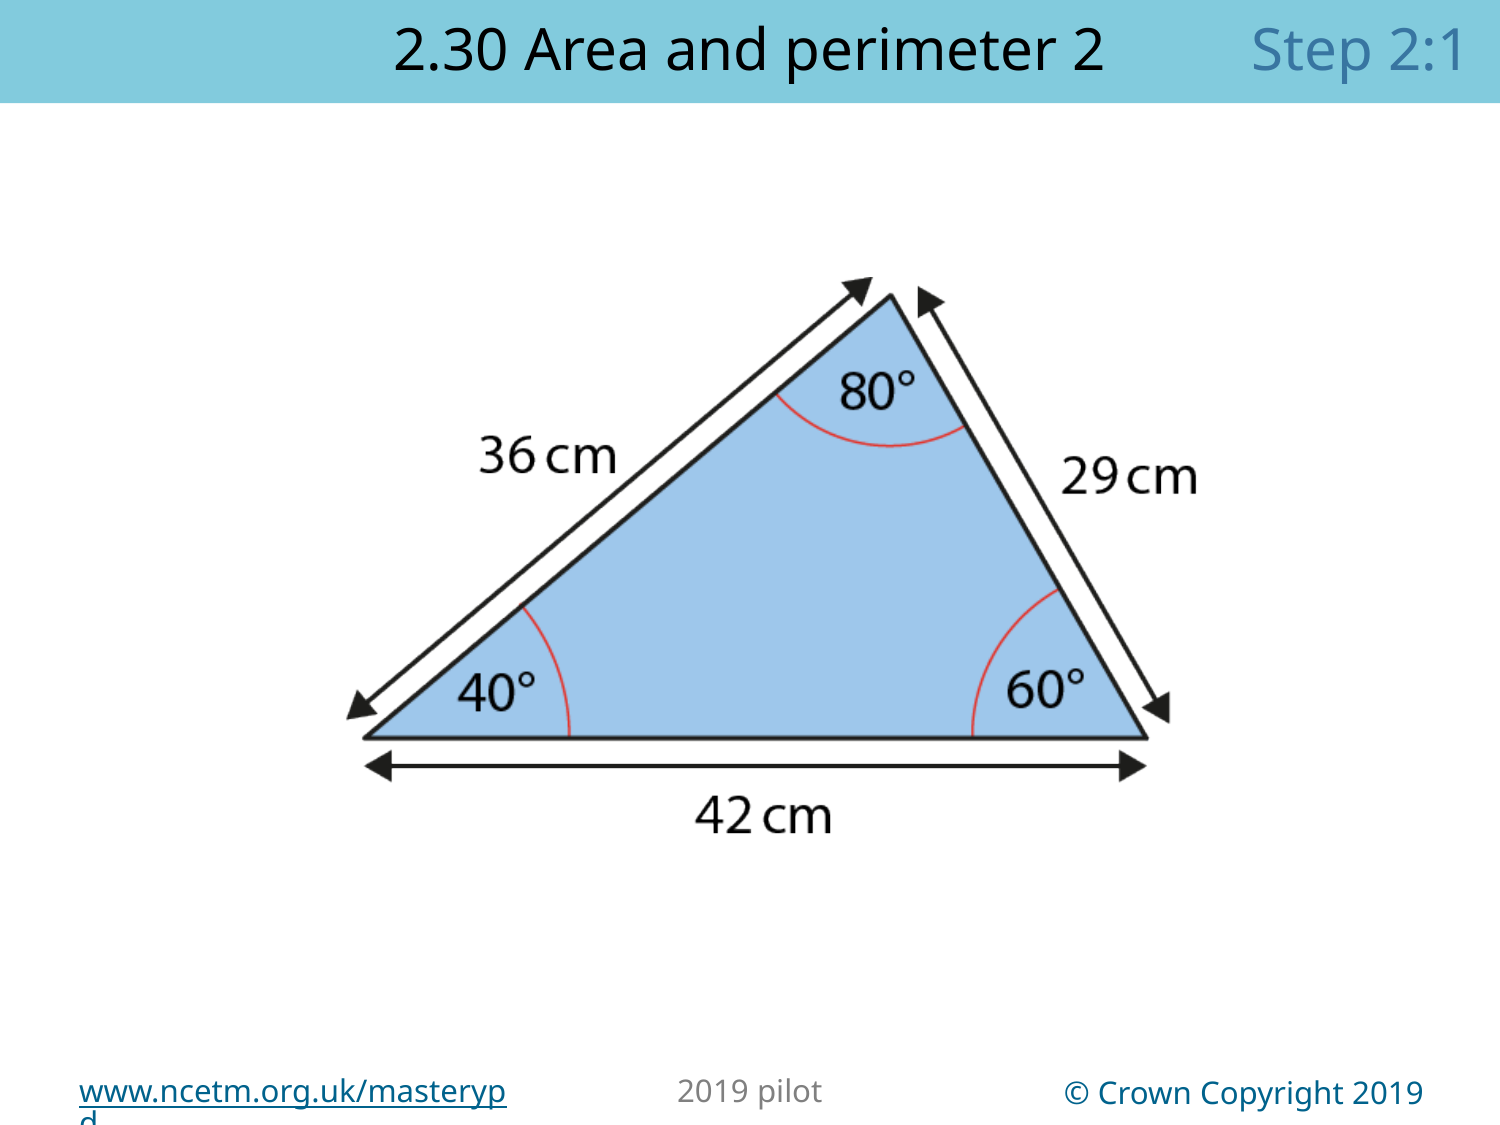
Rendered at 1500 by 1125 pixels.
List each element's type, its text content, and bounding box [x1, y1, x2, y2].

picture [101, 277, 1399, 848]
list Step 2:1 [0, 0, 1500, 104]
